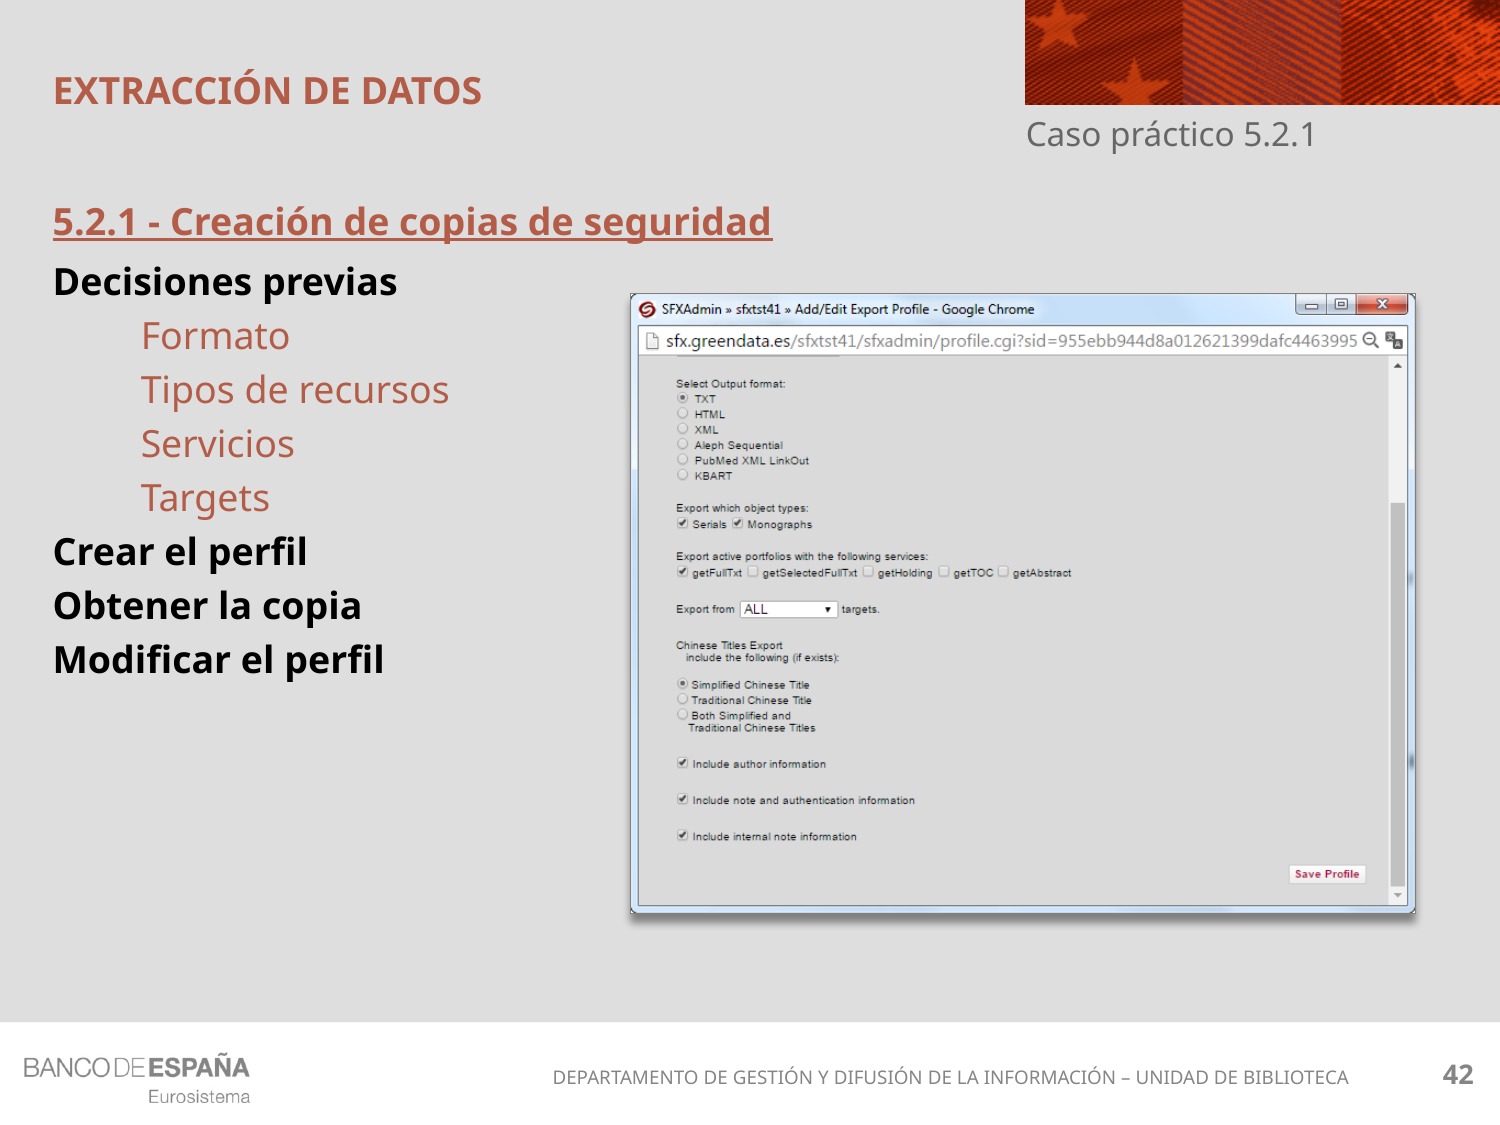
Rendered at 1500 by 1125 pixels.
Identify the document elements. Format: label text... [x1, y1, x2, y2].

slide_number 42 [1415, 1050, 1474, 1098]
picture [1025, 0, 1500, 105]
picture [630, 293, 1416, 914]
picture [24, 1052, 250, 1103]
title EXTRACCIÓN DE DATOS [37, 18, 1011, 162]
list Caso práctico 5.2.1 [1025, 108, 1500, 164]
list 5.2.1 - Creación de copias de seguridad Decisiones previas Formato Tipos de recursos Servicios Targets Crear el perfil Obtener la copia Modificar el perfil [37, 196, 1445, 1012]
